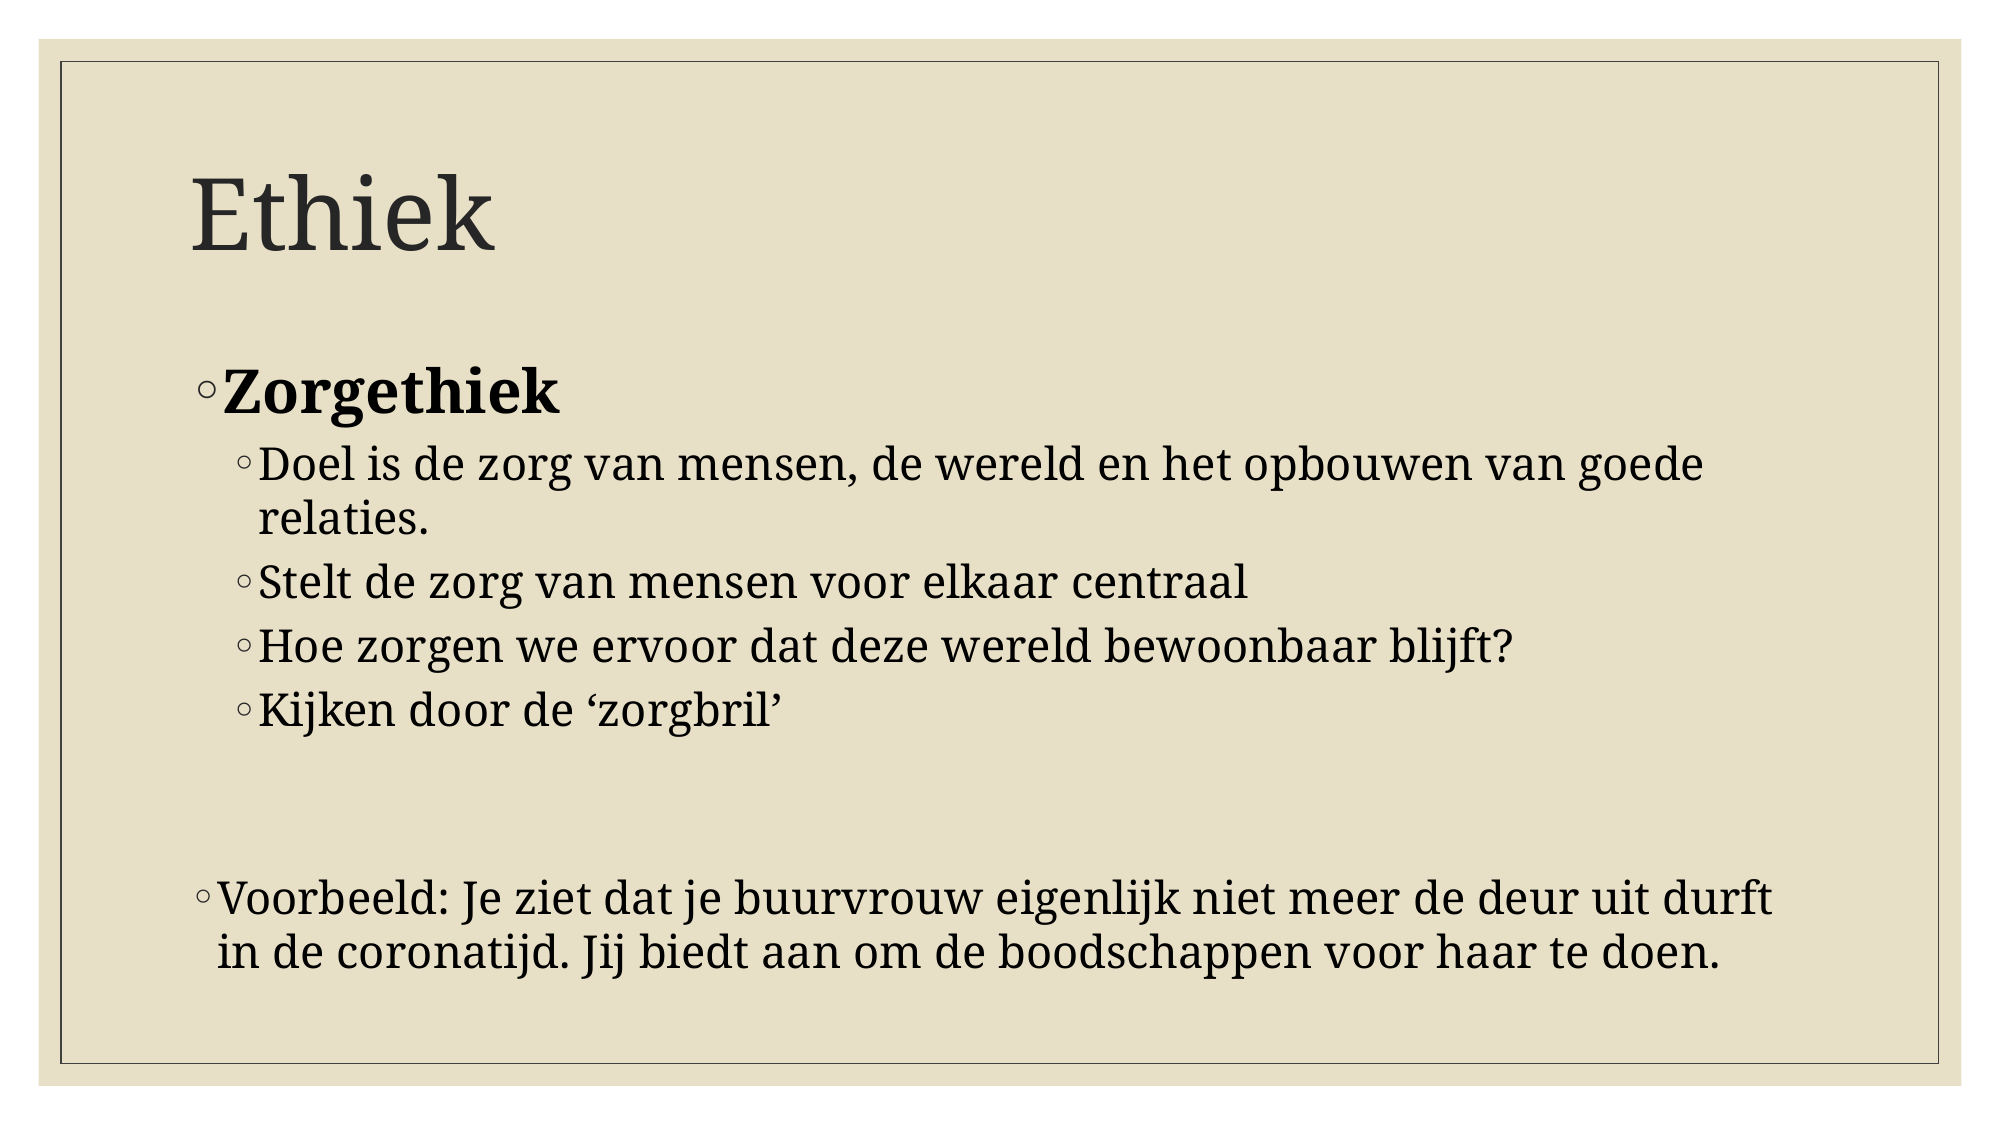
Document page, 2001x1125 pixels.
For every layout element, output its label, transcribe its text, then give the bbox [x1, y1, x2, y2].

list Zorgethiek Doel is de zorg van mensen, de wereld en het opbouwen van goede relaties. Stelt de zorg van mensen voor elkaar centraal Hoe zorgen we ervoor dat deze wereld bewoonbaar blijft? Kijken door de ‘zorgbril’ Voorbeeld: Je ziet dat je buurvrouw eigenlijk niet meer de deur uit durft in de coronatijd. Jij biedt aan om de boodschappen voor haar te doen. [174, 345, 1825, 990]
title Ethiek [174, 105, 1825, 331]
